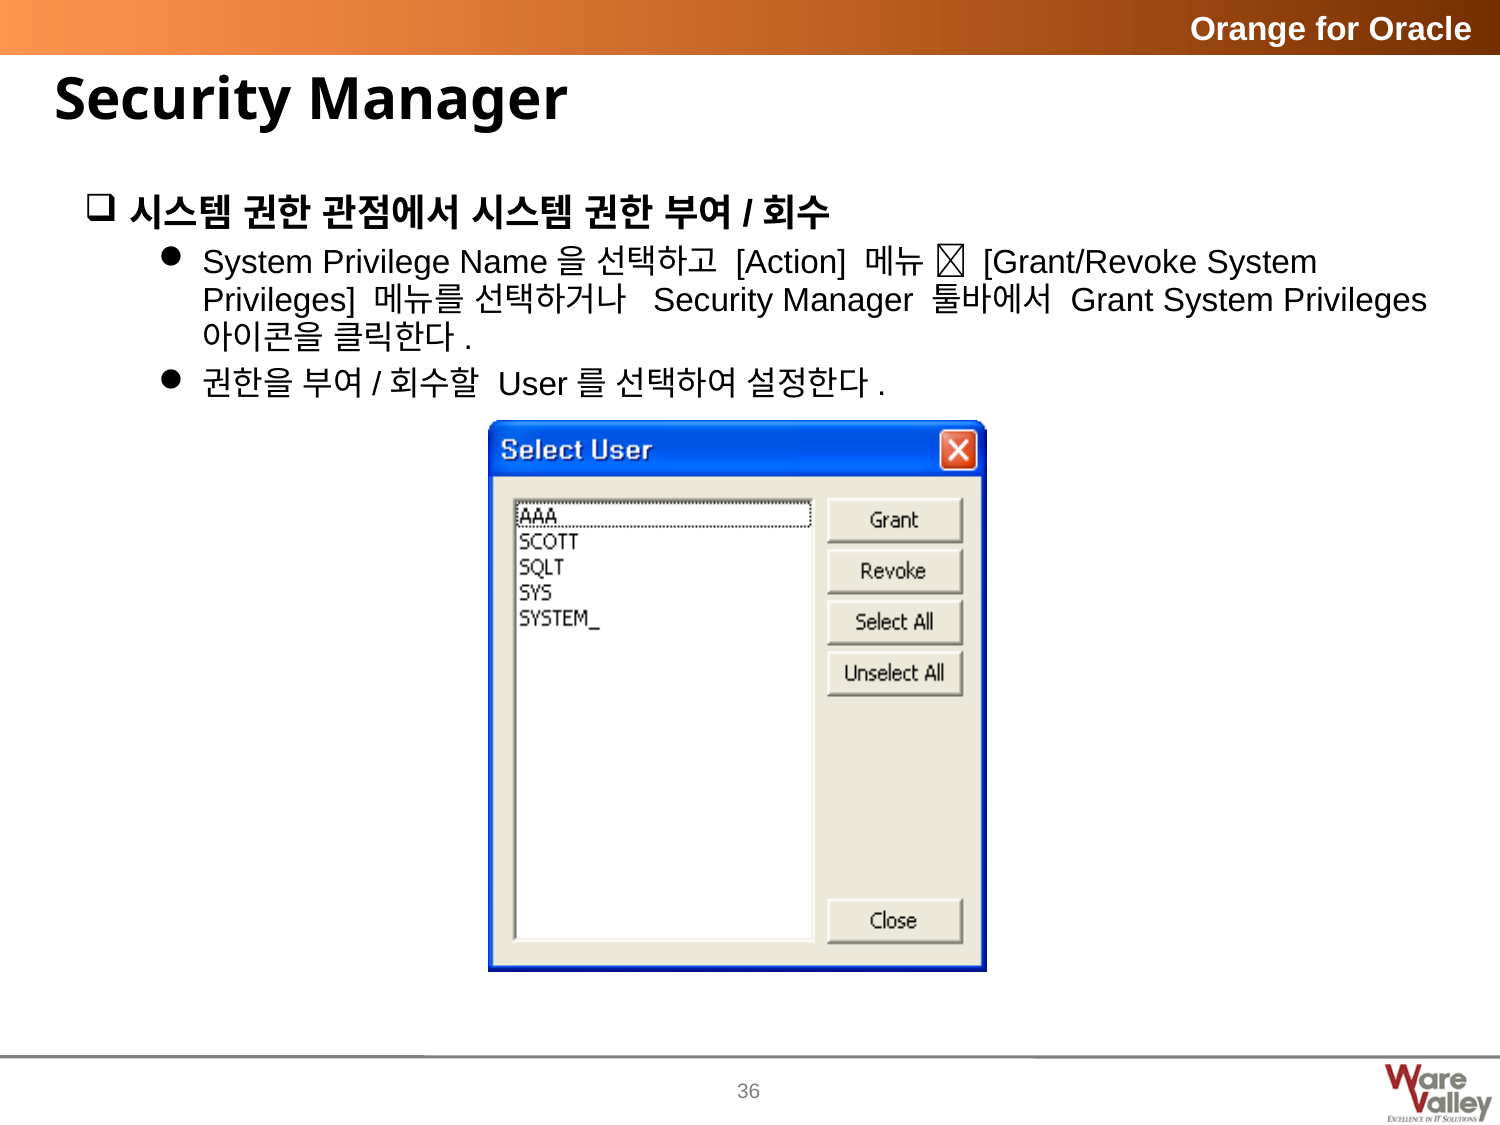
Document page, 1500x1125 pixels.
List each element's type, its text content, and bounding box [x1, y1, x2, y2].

list 시스템 권한 관점에서 시스템 권한 부여/회수 System Privilege Name을 선택하고 [Action] 메뉴  [Grant/Revoke System Privileges] 메뉴를 선택하거나 Security Manager 툴바에서 Grant System Privileges 아이콘을 클릭한다. 권한을 부여/회수할 User를 선택하여 설정한다. [69, 184, 1459, 1012]
title Security Manager [39, 54, 1461, 150]
picture [1376, 1060, 1500, 1125]
picture [488, 420, 987, 972]
